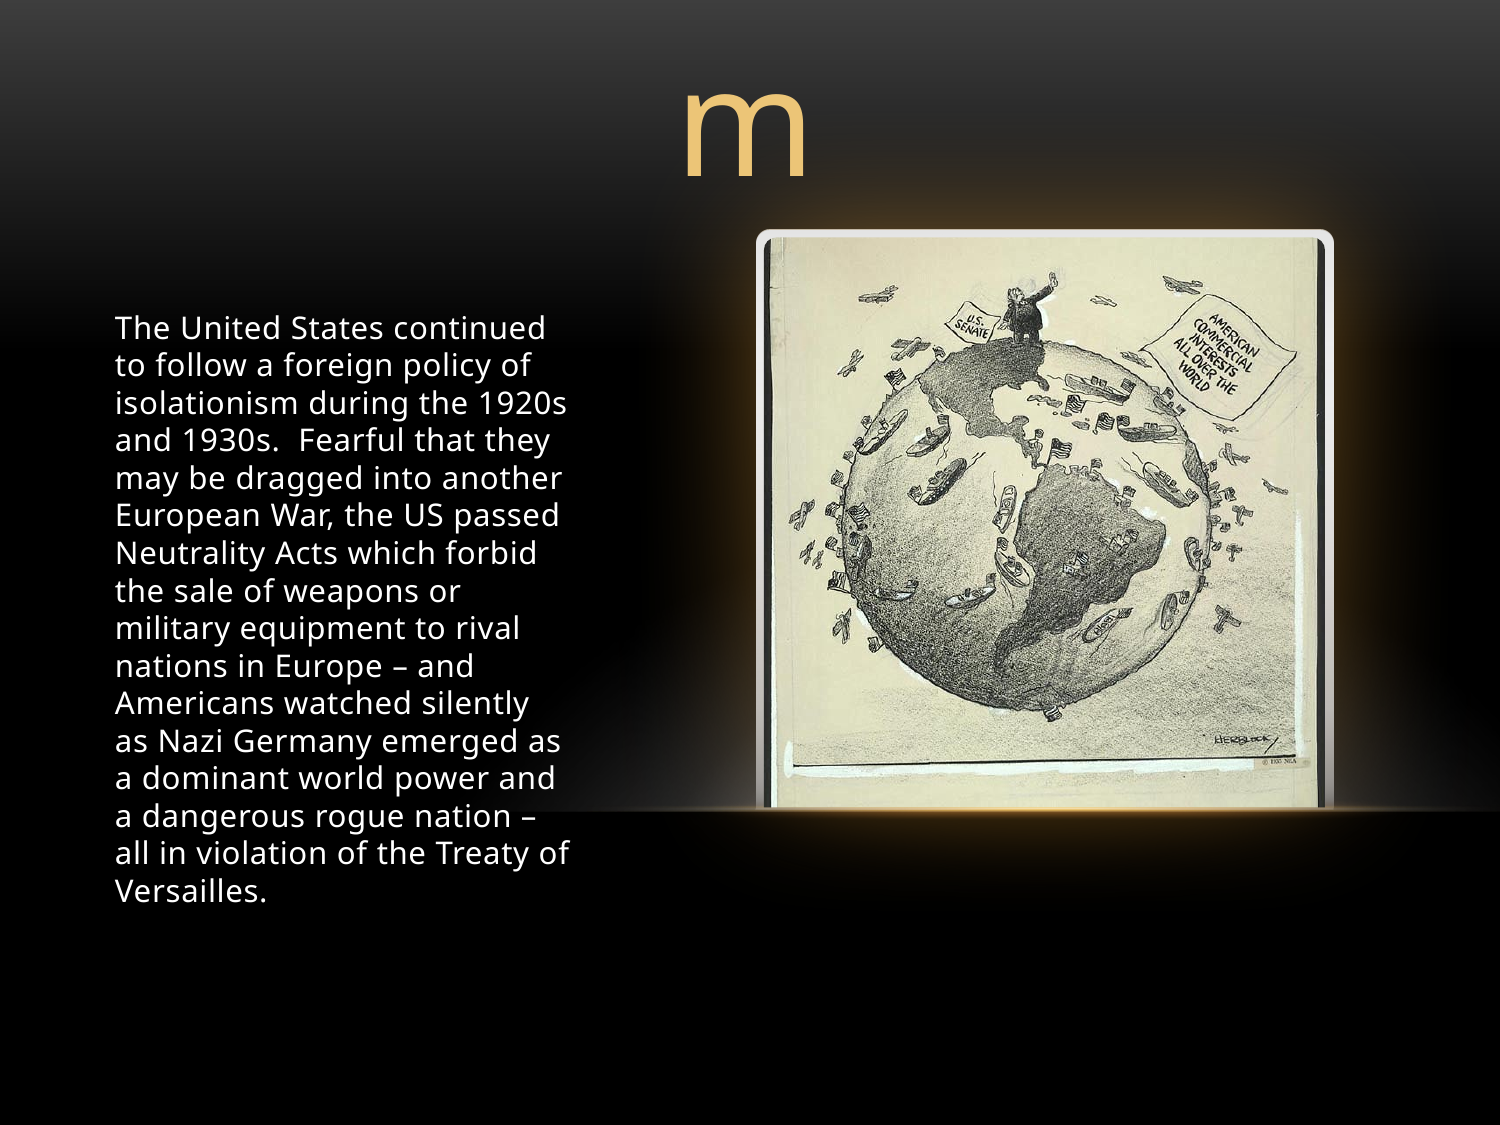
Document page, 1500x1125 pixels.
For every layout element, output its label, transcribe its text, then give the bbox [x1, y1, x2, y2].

title Isolationism [350, 34, 1175, 215]
list The United States continued to follow a foreign policy of isolationism during the 1920s and 1930s. Fearful that they may be dragged into another European War, the US passed Neutrality Acts which forbid the sale of weapons or military equipment to rival nations in Europe – and Americans watched silently as Nazi Germany emerged as a dominant world power and a dangerous rogue nation – all in violation of the Treaty of Versailles. [99, 200, 588, 963]
picture [0, 0, 1500, 1125]
